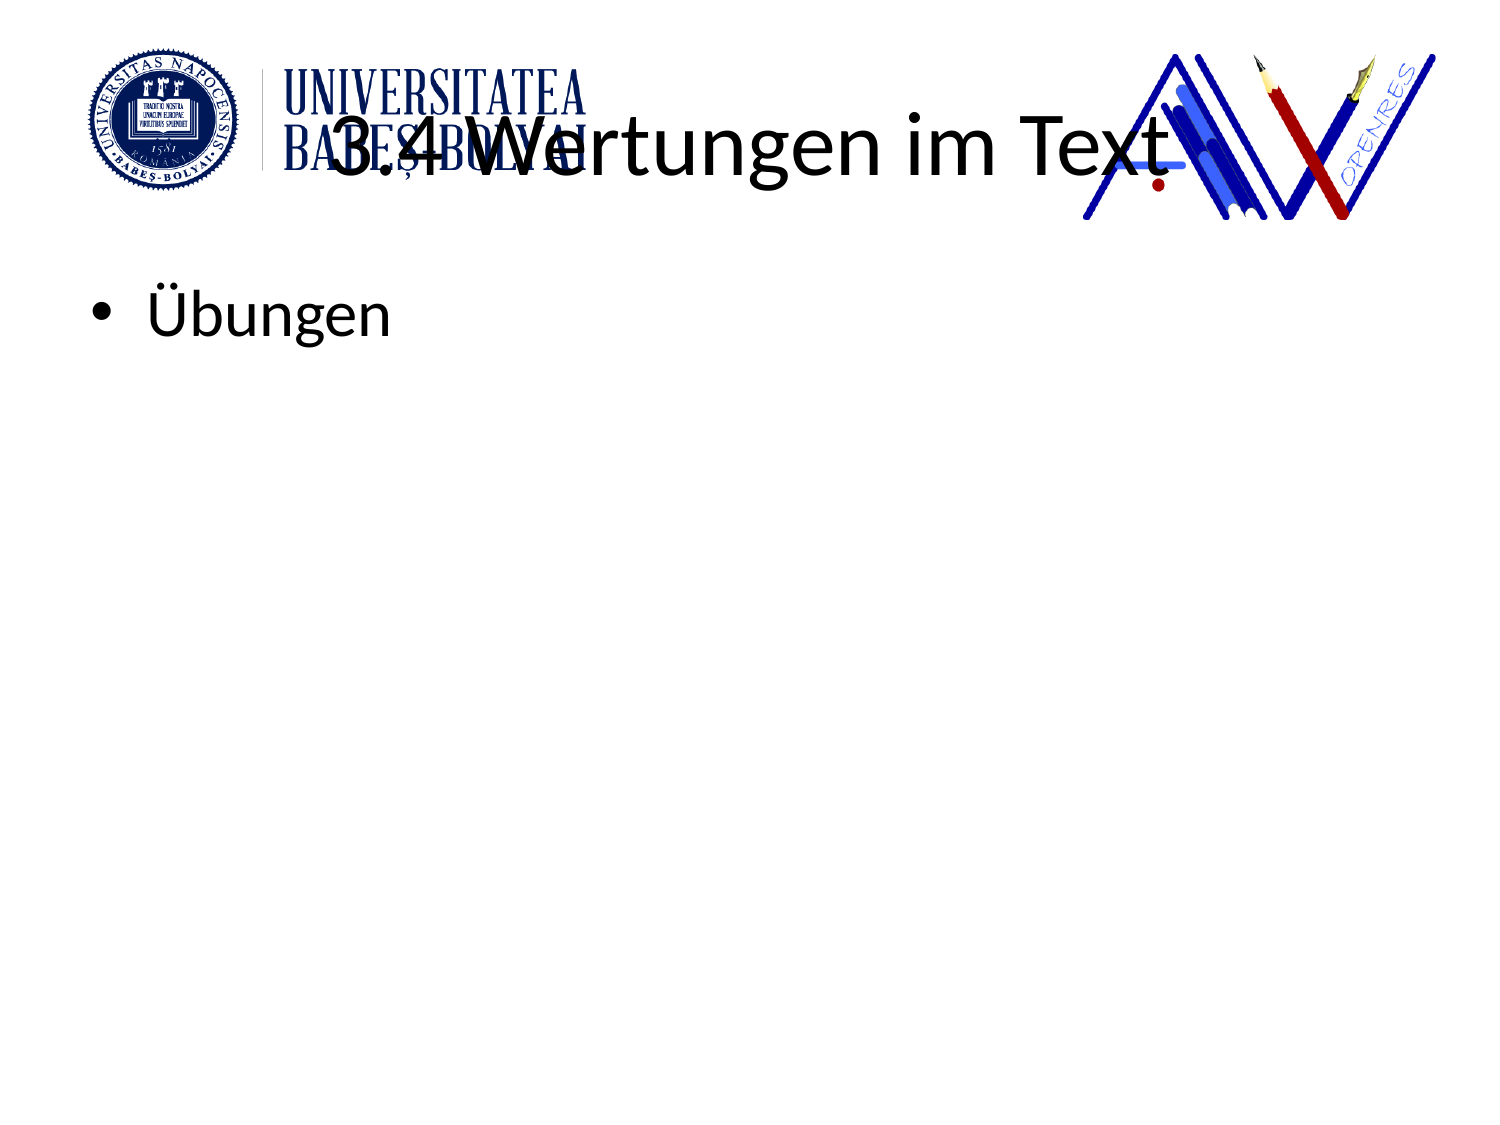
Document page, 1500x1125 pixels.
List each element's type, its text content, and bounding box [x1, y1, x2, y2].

picture [1425, 54, 1436, 220]
list Übungen [75, 262, 1425, 1005]
title 3.4 Wertungen im Text [75, 45, 1425, 233]
